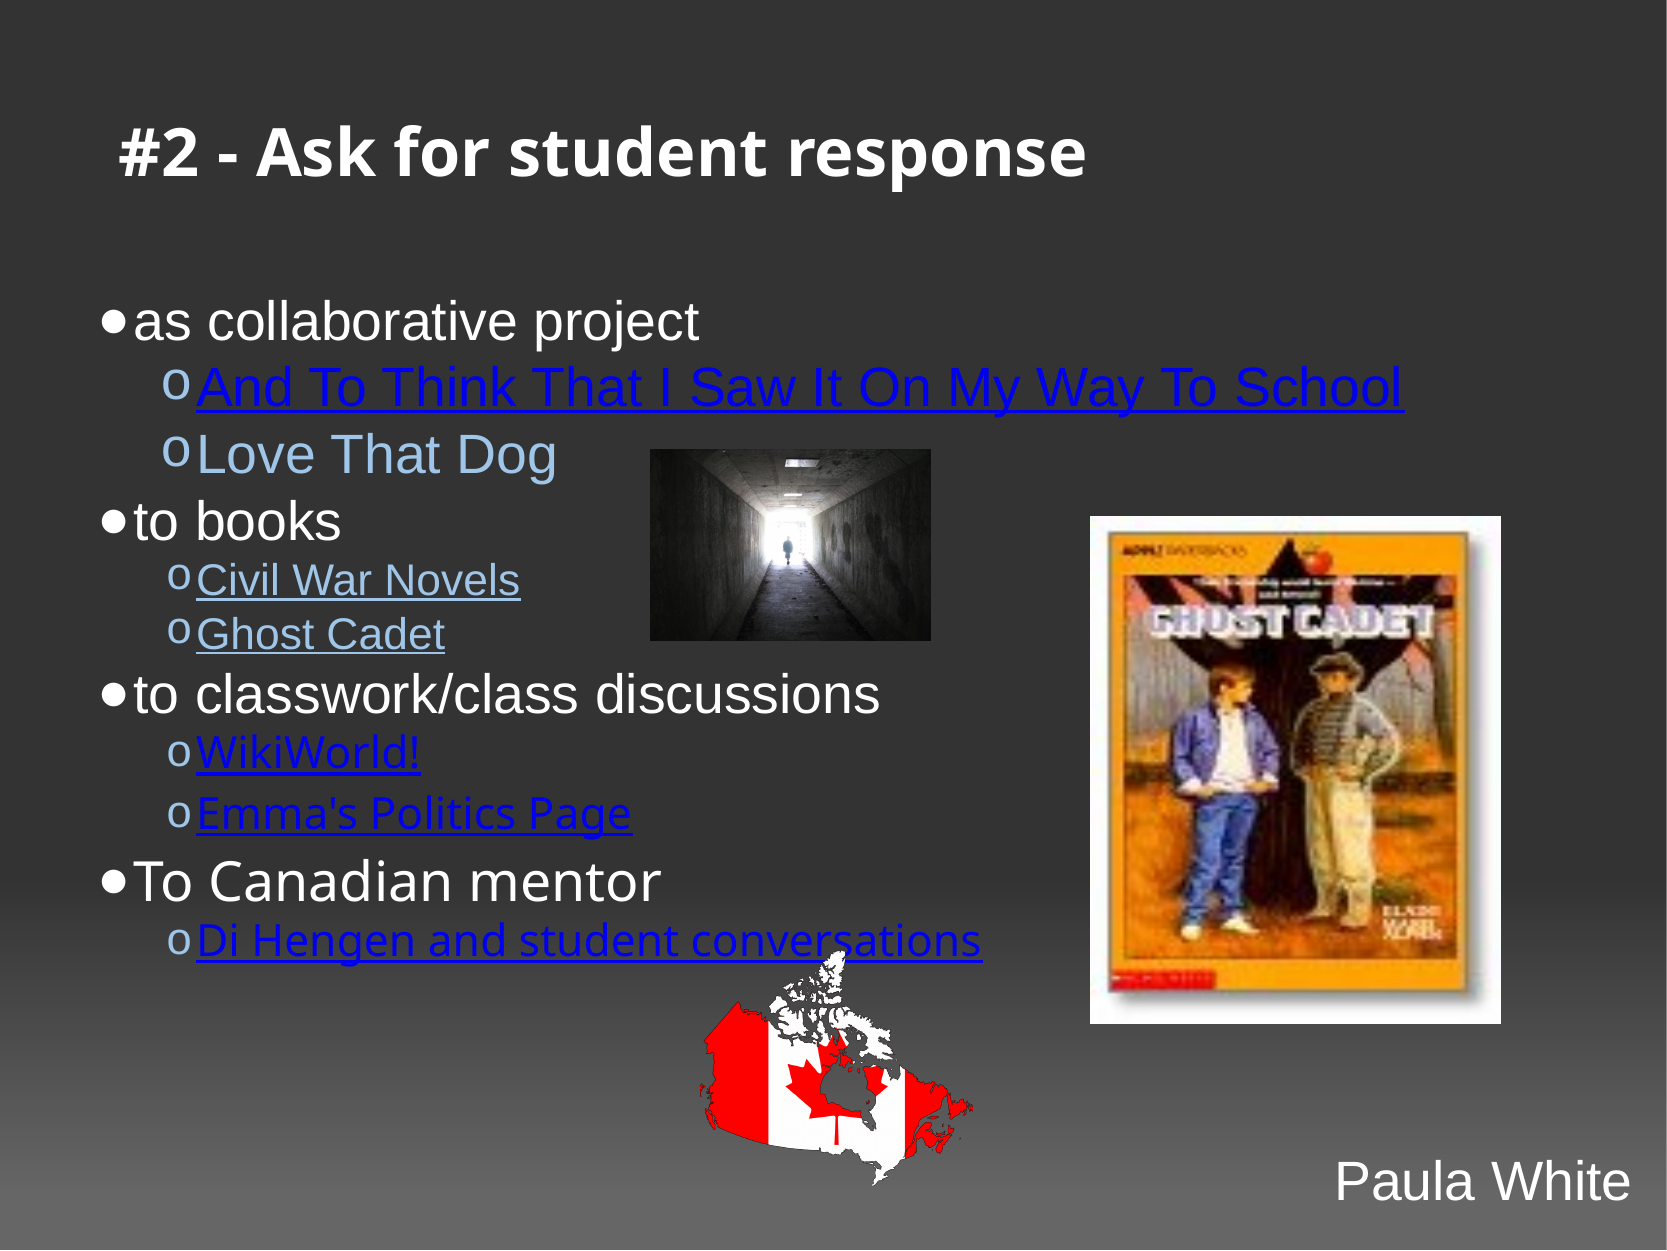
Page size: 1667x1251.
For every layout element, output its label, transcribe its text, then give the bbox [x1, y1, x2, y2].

text_box as collaborative project And To Think That I Saw It On My Way To School Love That Dog to books Civil War Novels Ghost Cadet to classwork/class discussions WikiWorld! Emma's Politics Page To Canadian mentor Di Hengen and student conversations [64, 278, 1483, 1050]
text_box #2 - Ask for student response [112, 103, 1574, 203]
picture [0, 0, 1667, 1250]
text_box Paula White [1328, 1138, 1650, 1231]
